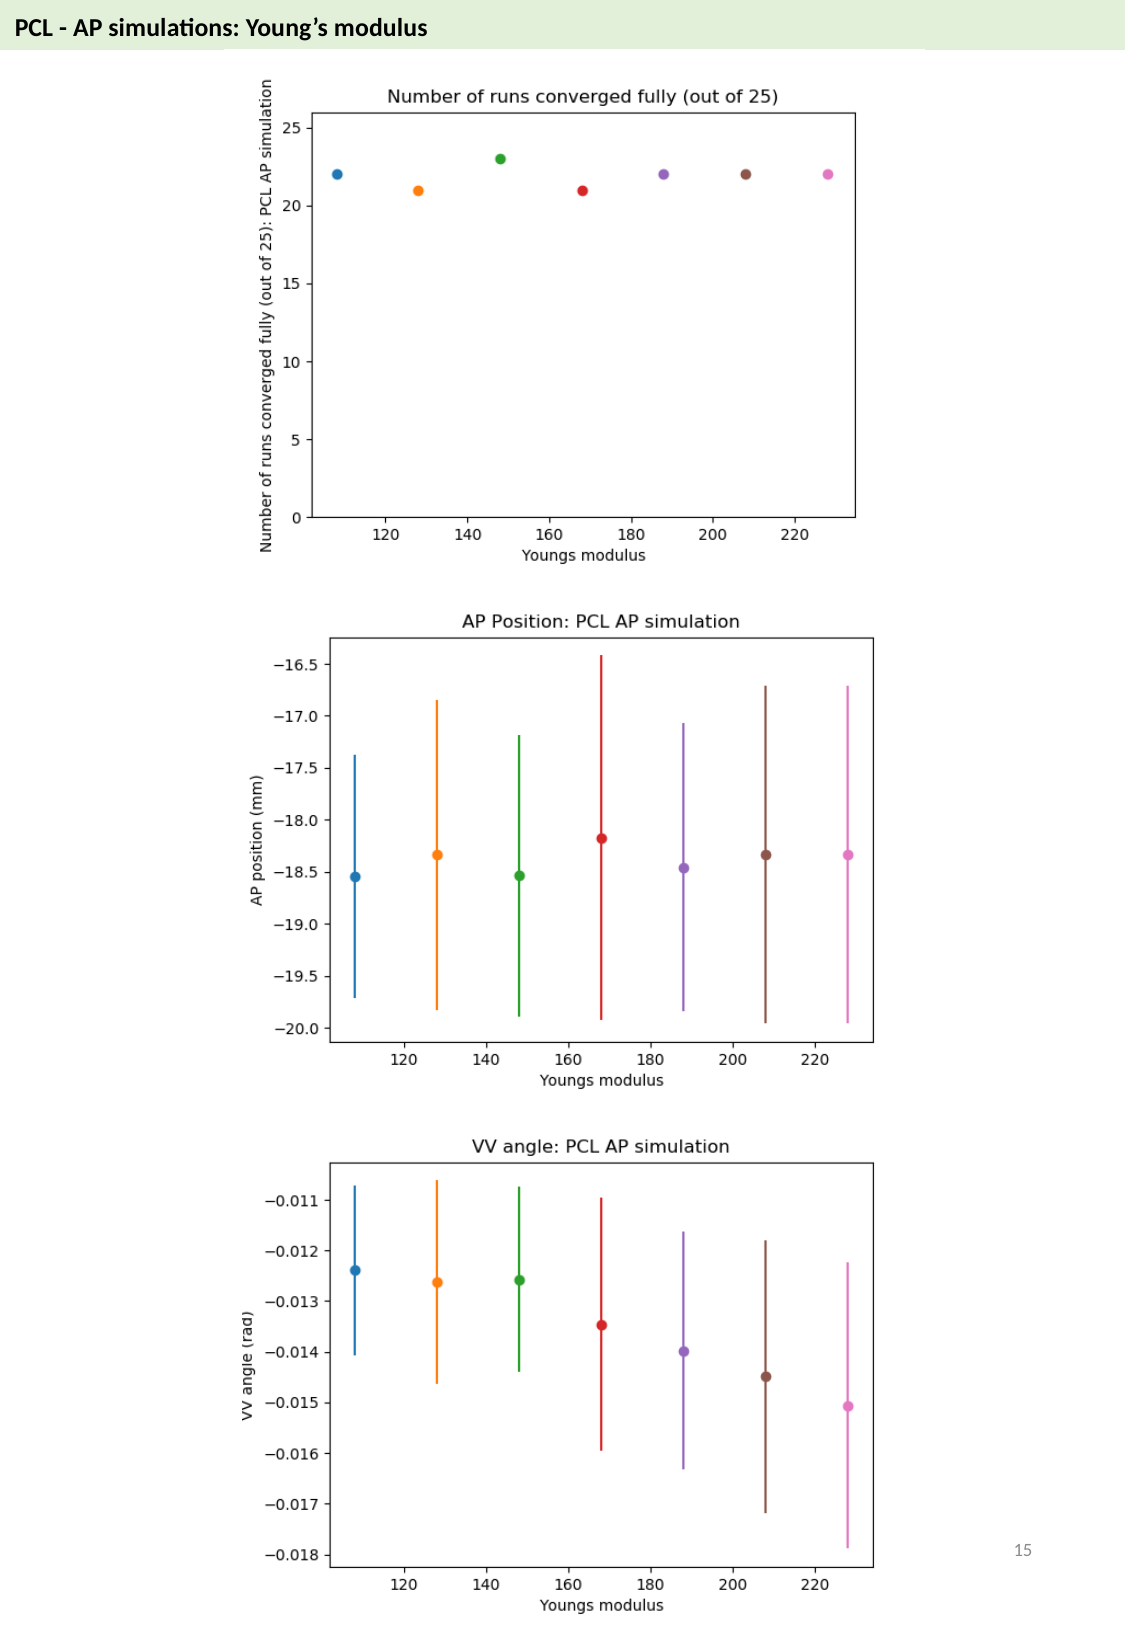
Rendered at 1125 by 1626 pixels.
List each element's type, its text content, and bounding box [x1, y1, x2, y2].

text_box PCL - AP simulations: Young’s modulus [0, 3, 785, 50]
slide_number 15 [943, 1506, 1048, 1593]
text_box [0, 0, 1125, 51]
picture [224, 49, 943, 1625]
